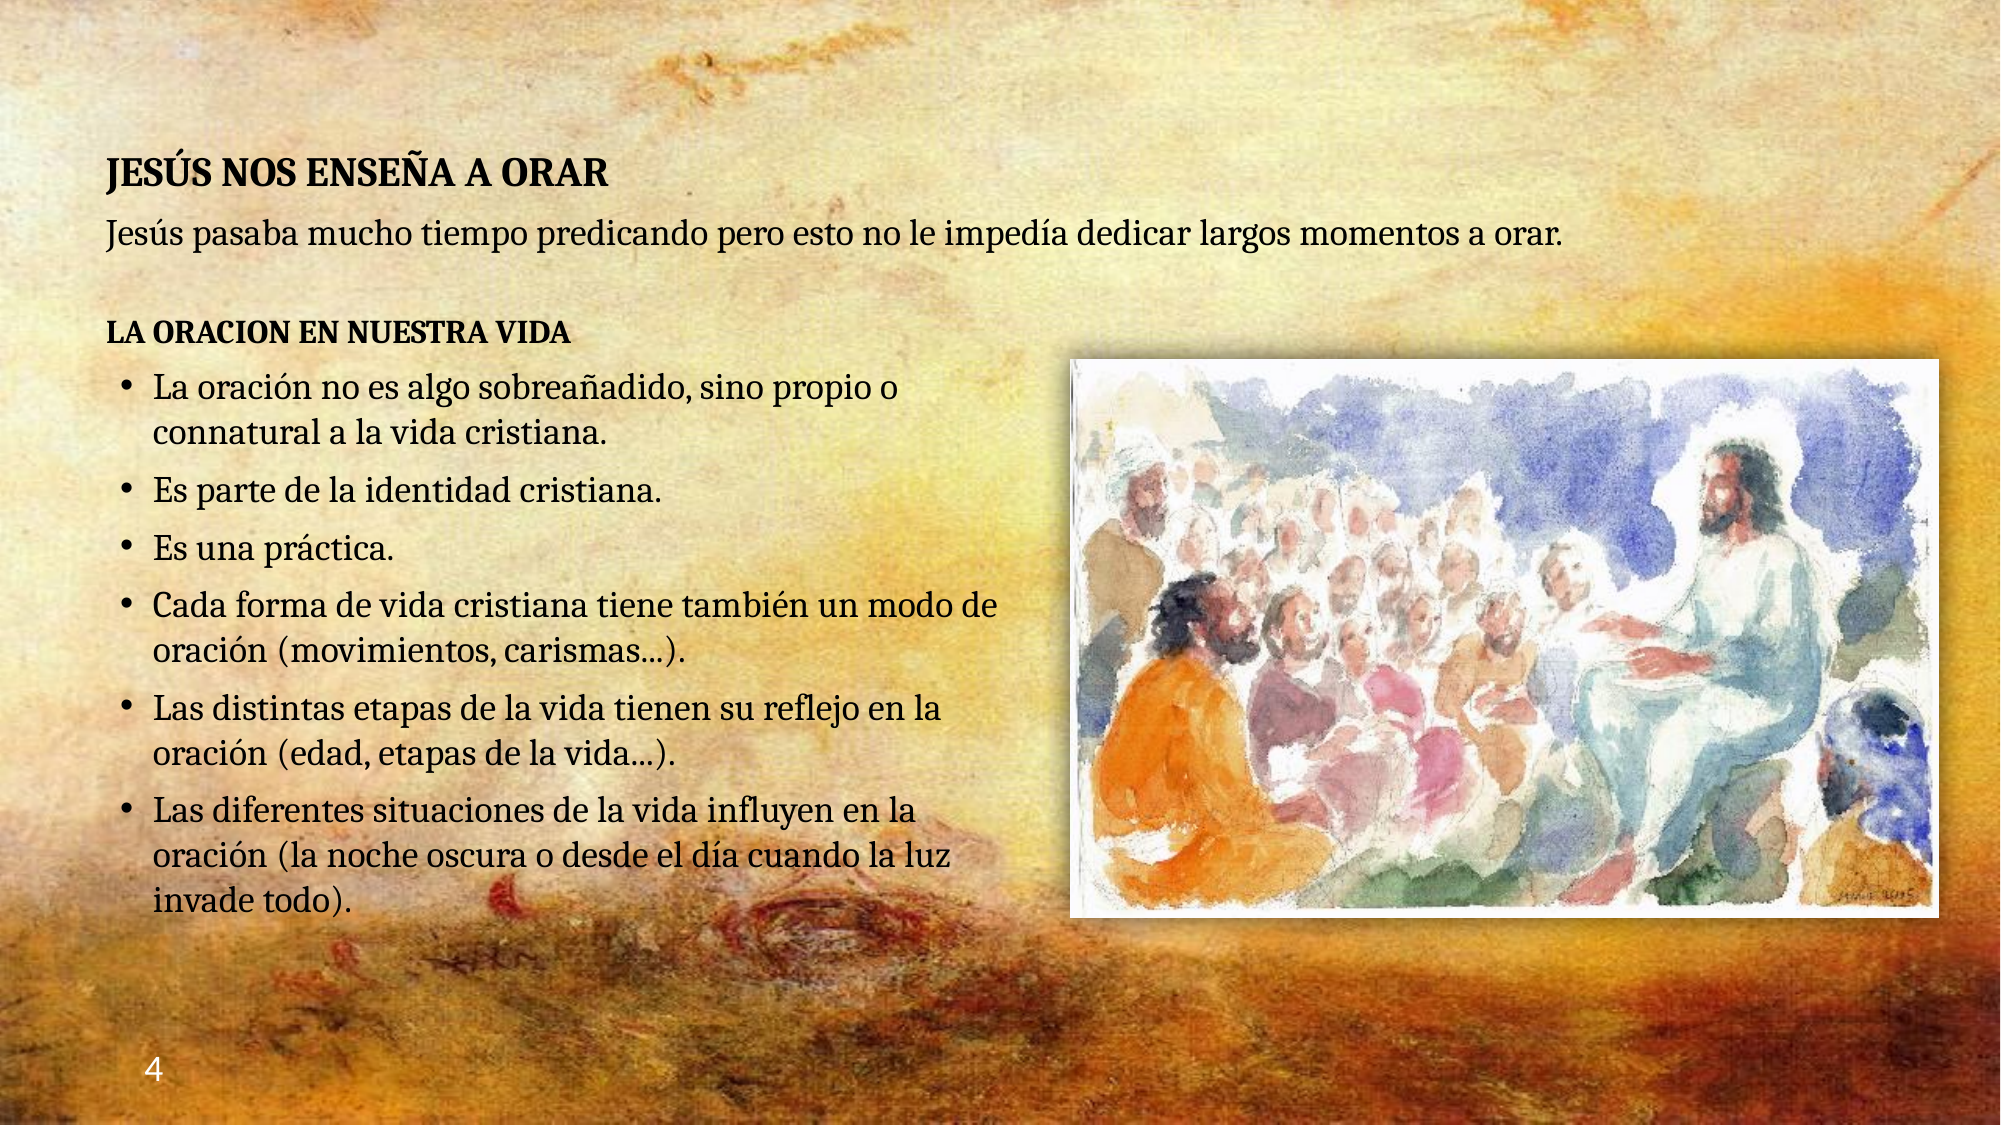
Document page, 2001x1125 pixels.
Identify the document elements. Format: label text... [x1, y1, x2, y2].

text_box JESÚS NOS ENSEÑA A ORAR Jesús pasaba mucho tiempo predicando pero esto no le impedía dedicar largos momentos a orar. [90, 137, 1769, 303]
text_box LA ORACION EN NUESTRA VIDA La oración no es algo sobreañadido, sino propio o connatural a la vida cristiana. Es parte de la identidad cristiana. Es una práctica. Cada forma de vida cristiana tiene también un modo de oración (movimientos, carismas...). Las distintas etapas de la vida tienen su reflejo en la oración (edad, etapas de la vida...). Las diferentes situaciones de la vida influyen en la oración (la noche oscura o desde el día cuando la luz invade todo). [90, 302, 1014, 928]
text_box 4 [68, 1036, 240, 1097]
picture [0, 0, 2001, 1125]
